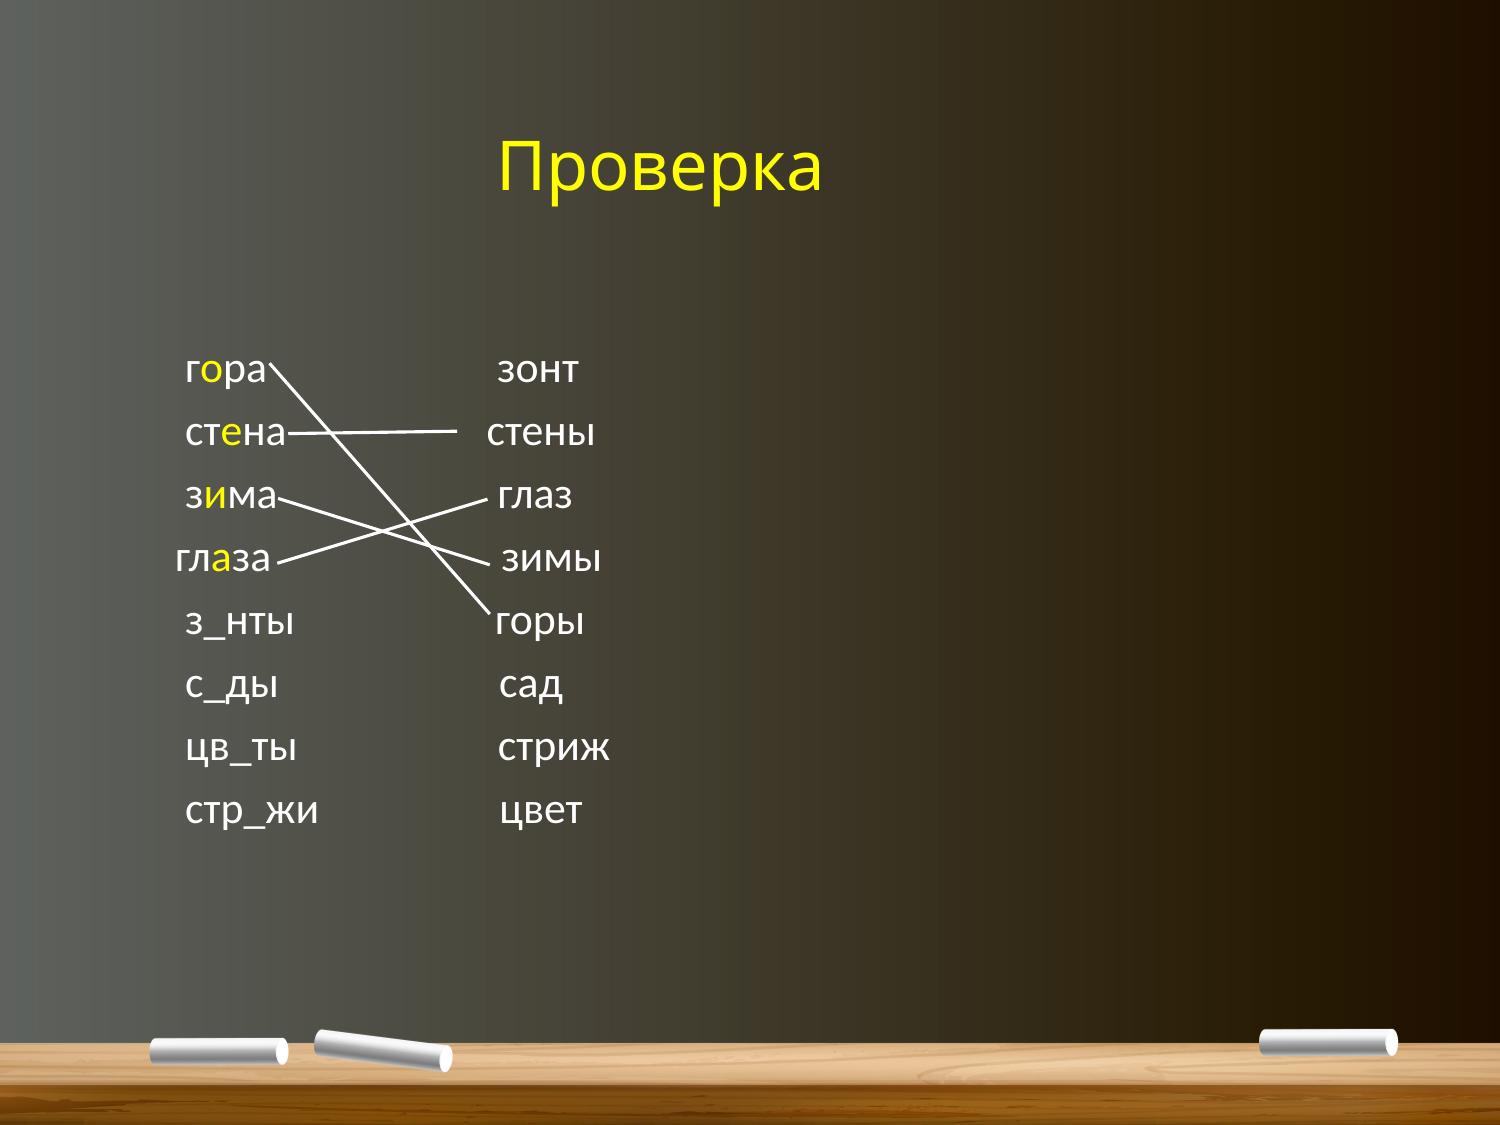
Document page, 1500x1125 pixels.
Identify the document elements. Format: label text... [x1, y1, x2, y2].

picture [0, 0, 1500, 1125]
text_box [277, 499, 488, 564]
title Проверка [103, 59, 1397, 278]
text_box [254, 378, 506, 599]
list гора зонт стена стены зима глаз глаза зимы з_нты горы с_ды сад цв_ты стриж стр_жи цвет [110, 337, 1397, 1014]
